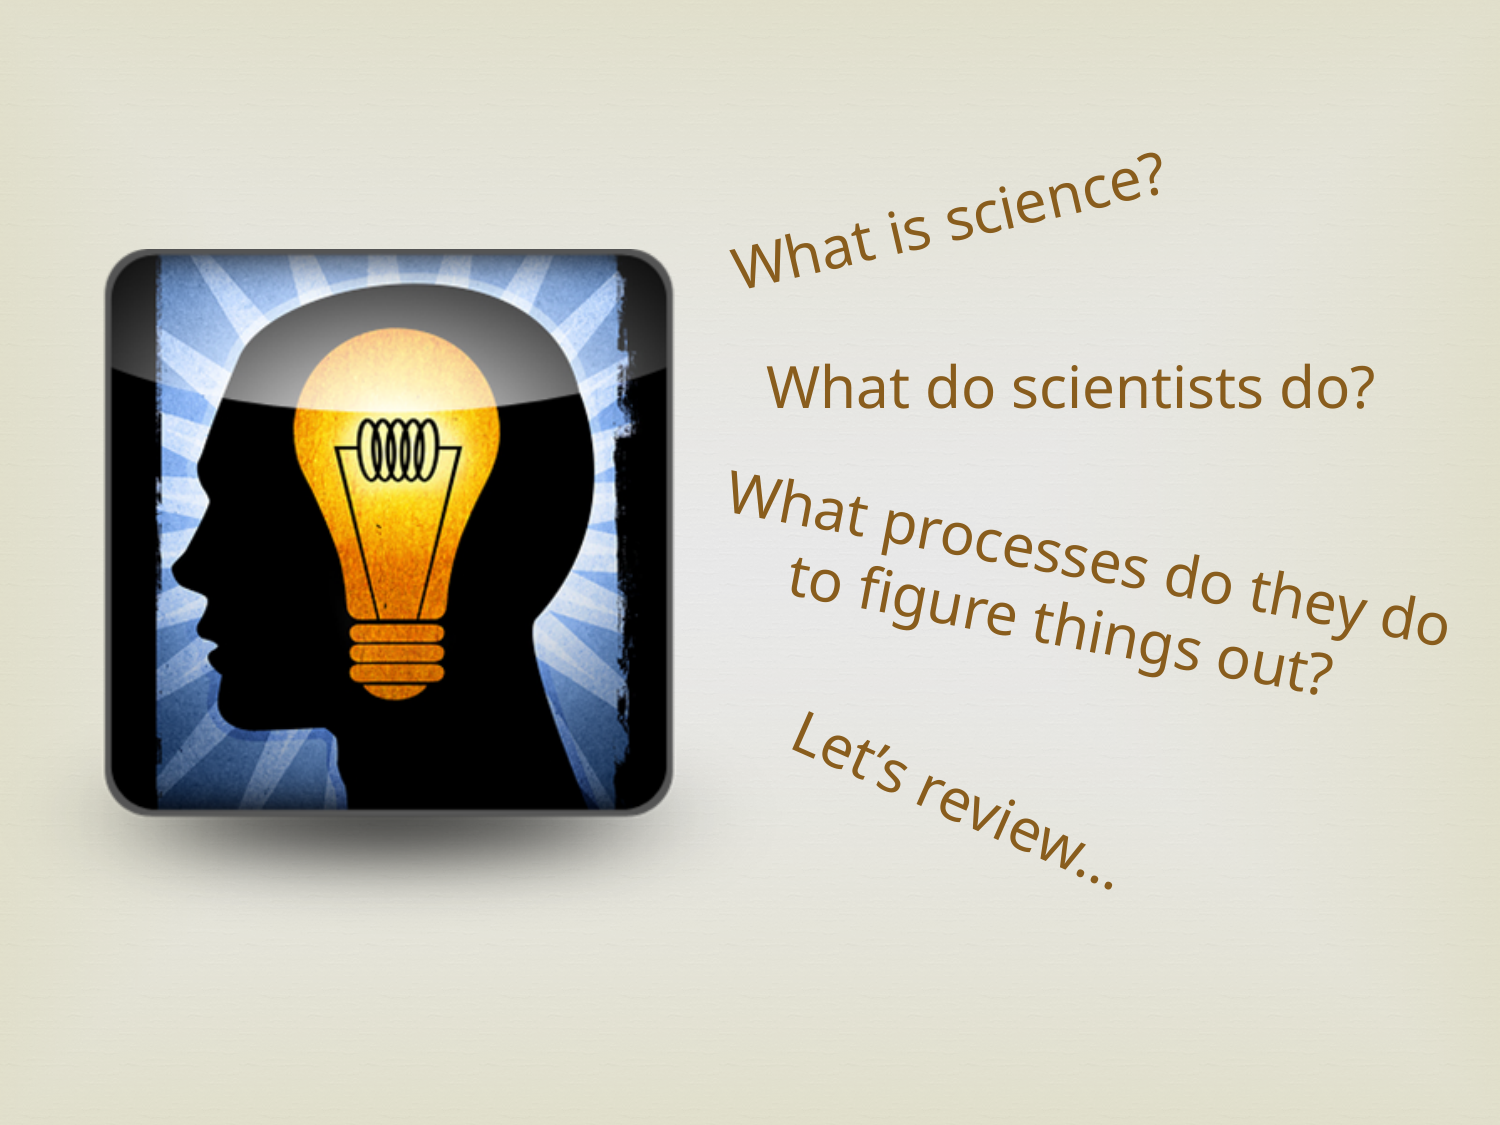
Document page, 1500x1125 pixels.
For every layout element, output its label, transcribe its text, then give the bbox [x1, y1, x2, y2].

title What is science? [696, 25, 1382, 287]
text_box What do scientists do? [788, 287, 1422, 429]
text_box Let’s review… [788, 614, 1219, 935]
picture [0, 249, 782, 935]
text_box What processes do they do to figure things out? [788, 471, 1481, 741]
